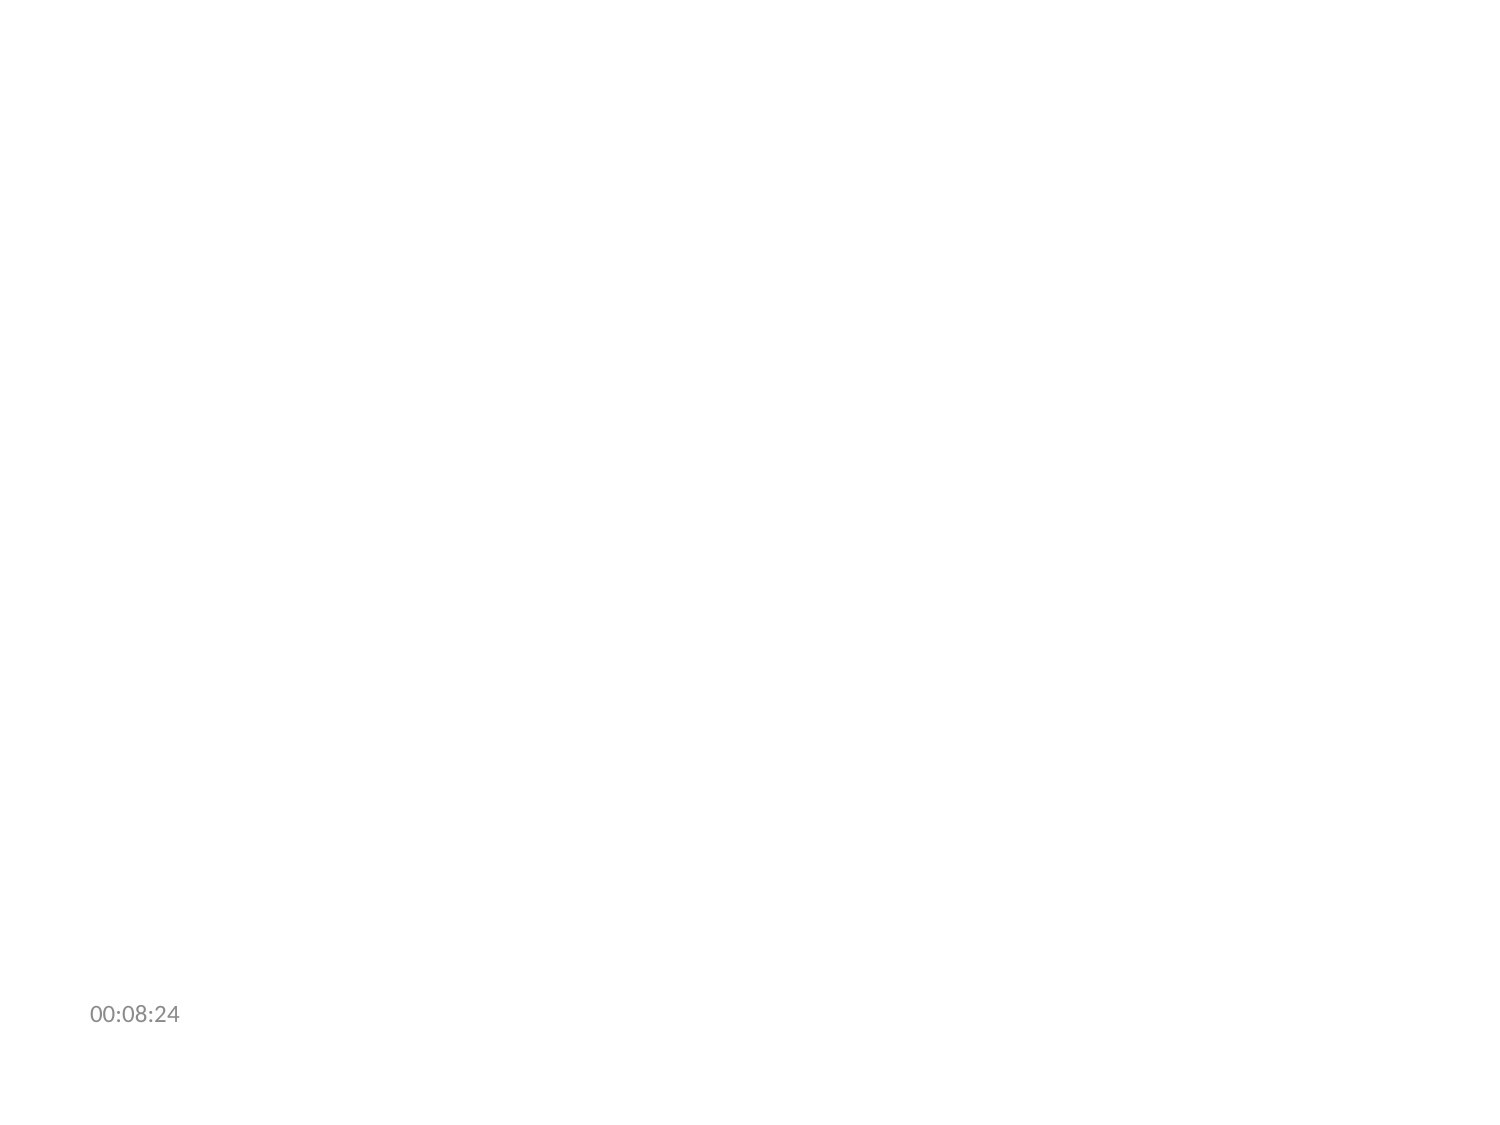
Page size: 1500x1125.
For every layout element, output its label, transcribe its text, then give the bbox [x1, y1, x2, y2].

text_box 15:35:09 [75, 982, 425, 1043]
